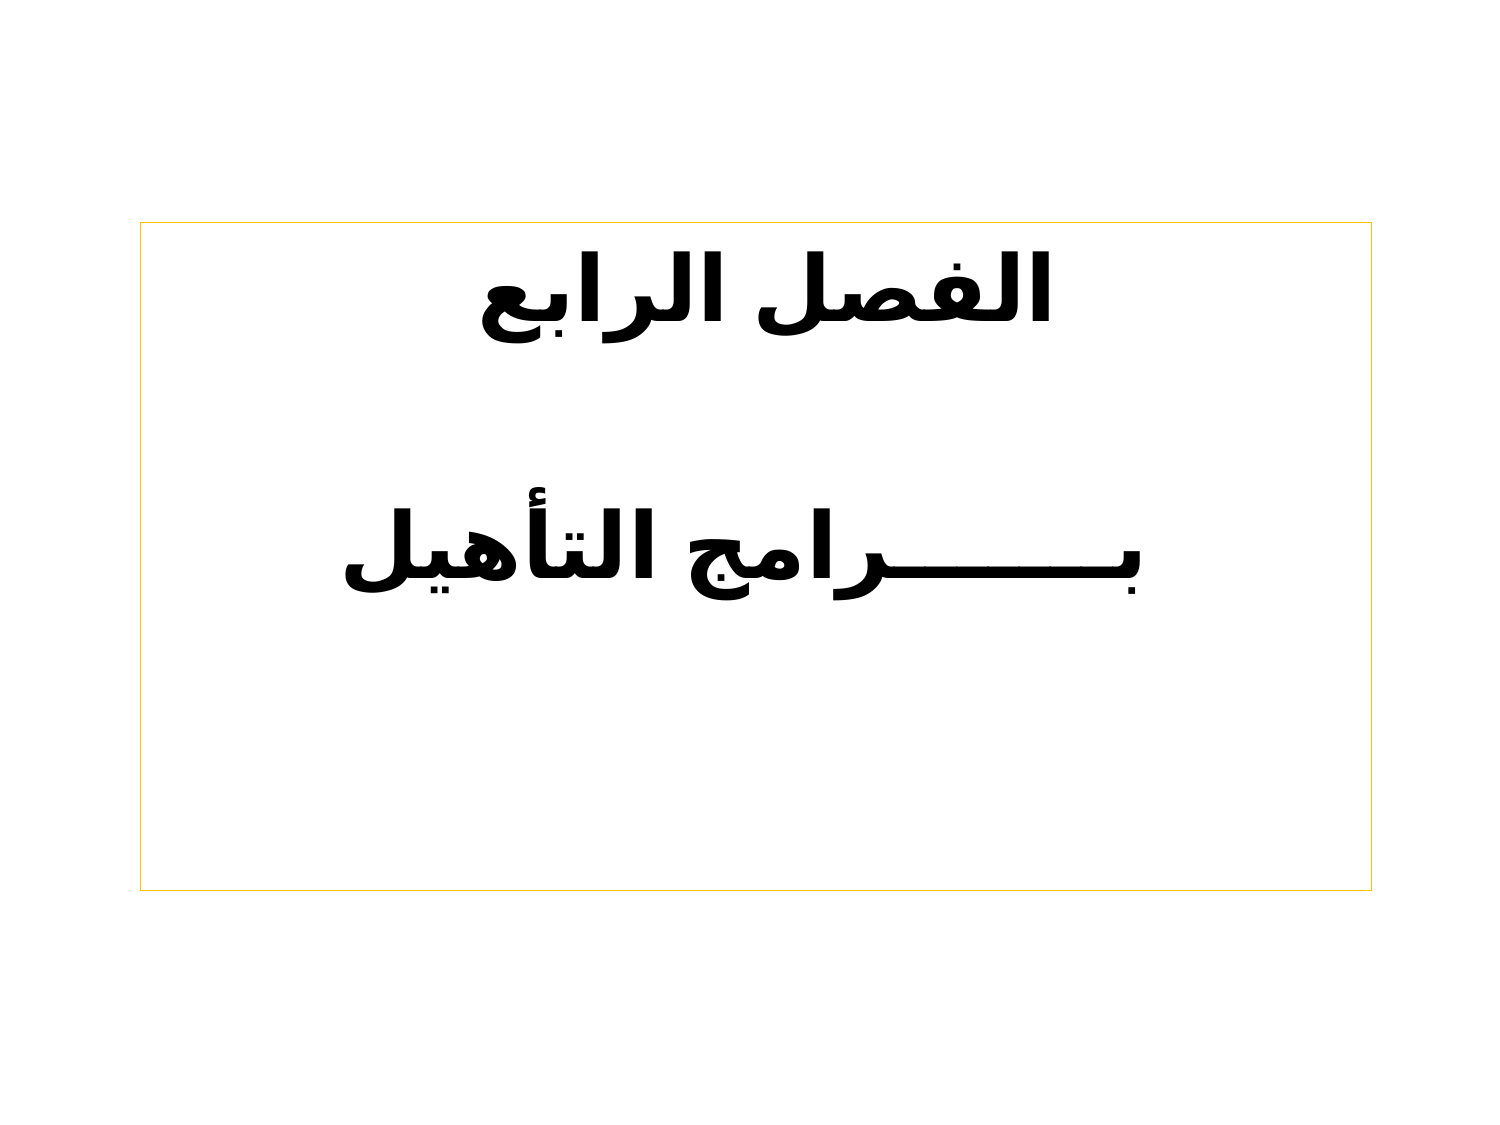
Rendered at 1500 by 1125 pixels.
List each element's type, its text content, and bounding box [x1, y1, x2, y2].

subtitle الفصل الرابع بـــــــرامج التأهيل [140, 222, 1372, 891]
